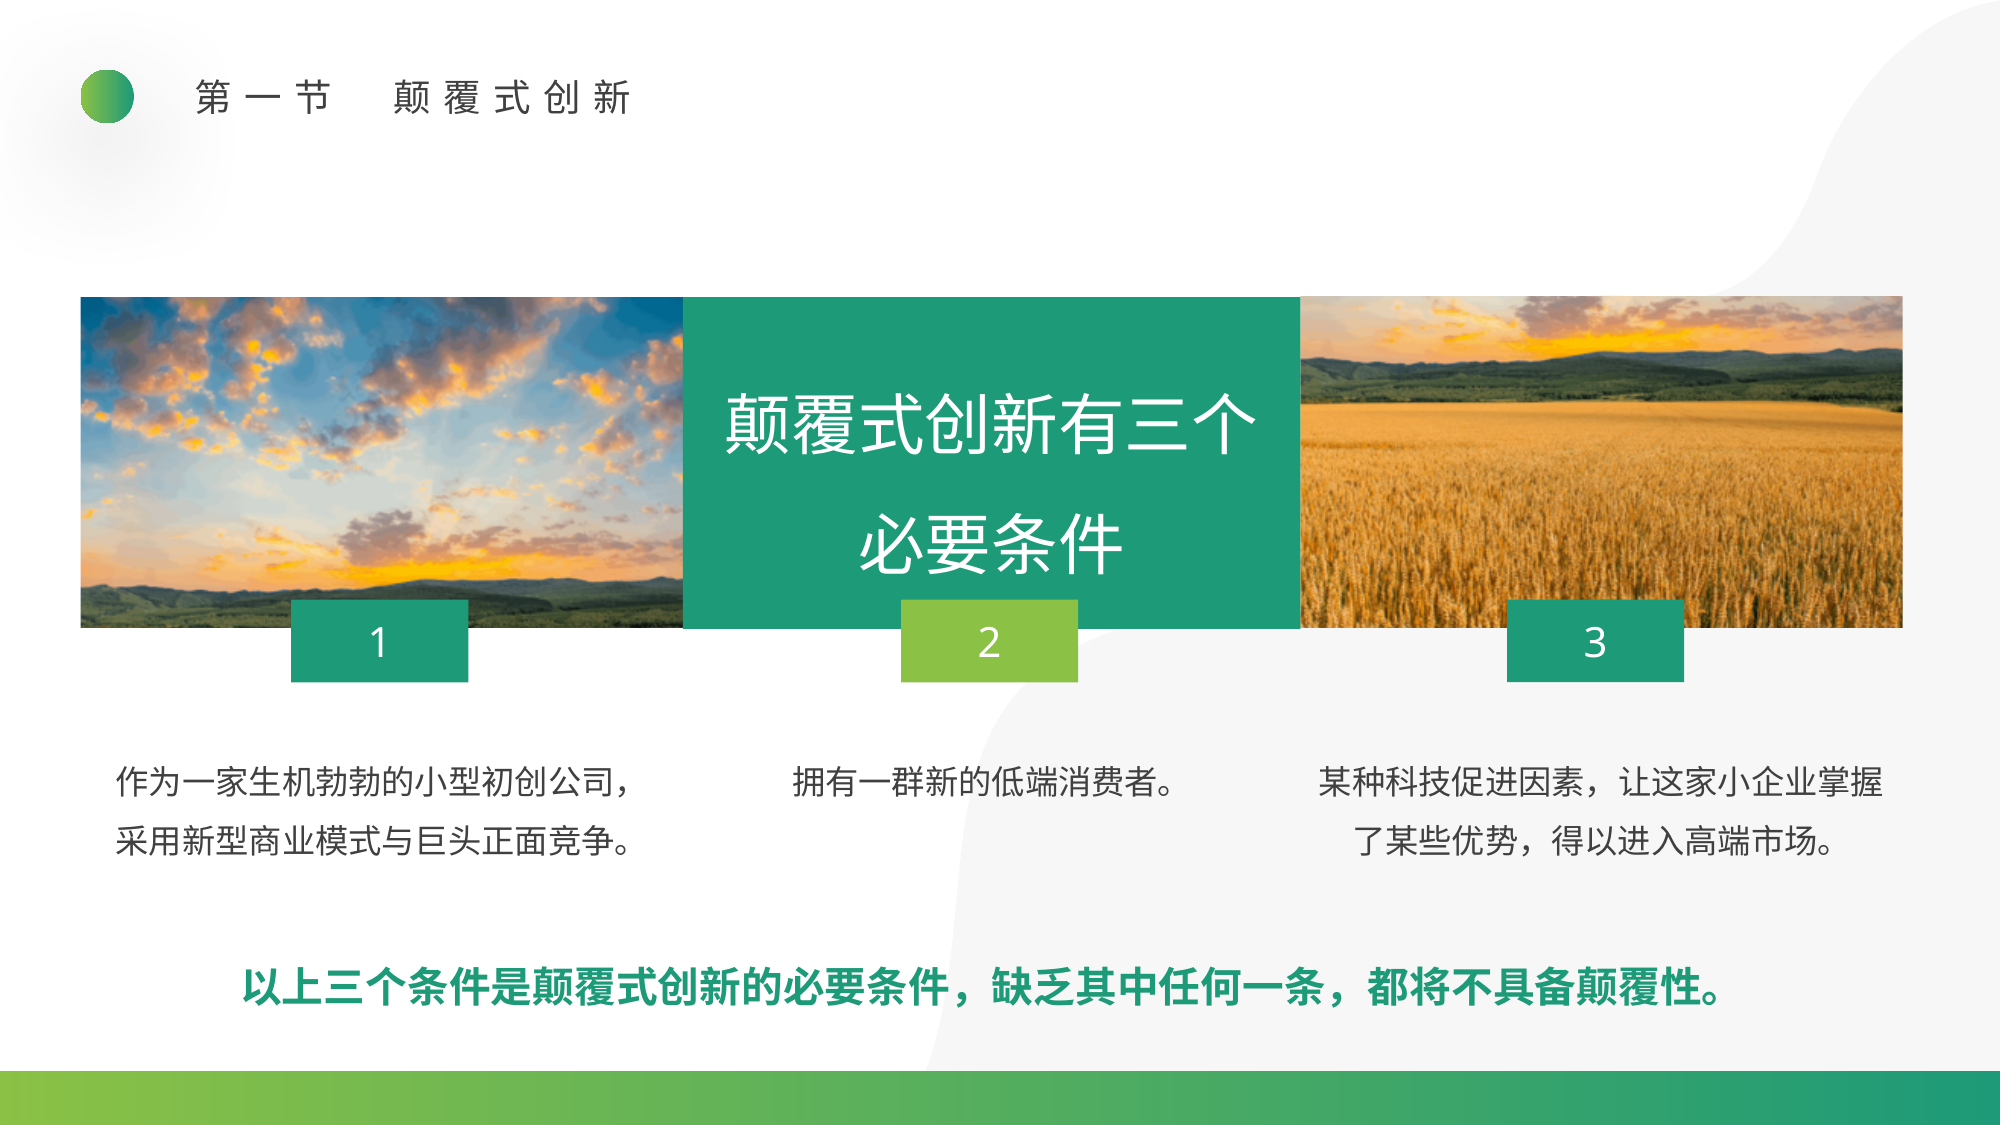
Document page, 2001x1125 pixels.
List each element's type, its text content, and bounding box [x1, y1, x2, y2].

text_box 拥有一群新的低端消费者。 [692, 733, 1292, 809]
text_box 第一节 颠覆式创新 [179, 66, 867, 127]
text_box 2 [900, 599, 1079, 683]
picture [80, 297, 683, 628]
picture [1300, 296, 1903, 628]
text_box 作为一家生机勃勃的小型初创公司，采用新型商业模式与巨头正面竞争。 [86, 733, 677, 868]
text_box 3 [1506, 628, 1685, 683]
text_box 以上三个条件是颠覆式创新的必要条件，缺乏其中任何一条，都将不具备颠覆性。 [80, 953, 1903, 1018]
text_box 某种科技促进因素，让这家小企业掌握了某些优势，得以进入高端市场。 [1300, 733, 1903, 868]
text_box 颠覆式创新有三个必要条件 [682, 296, 1301, 630]
text_box 1 [290, 628, 469, 683]
